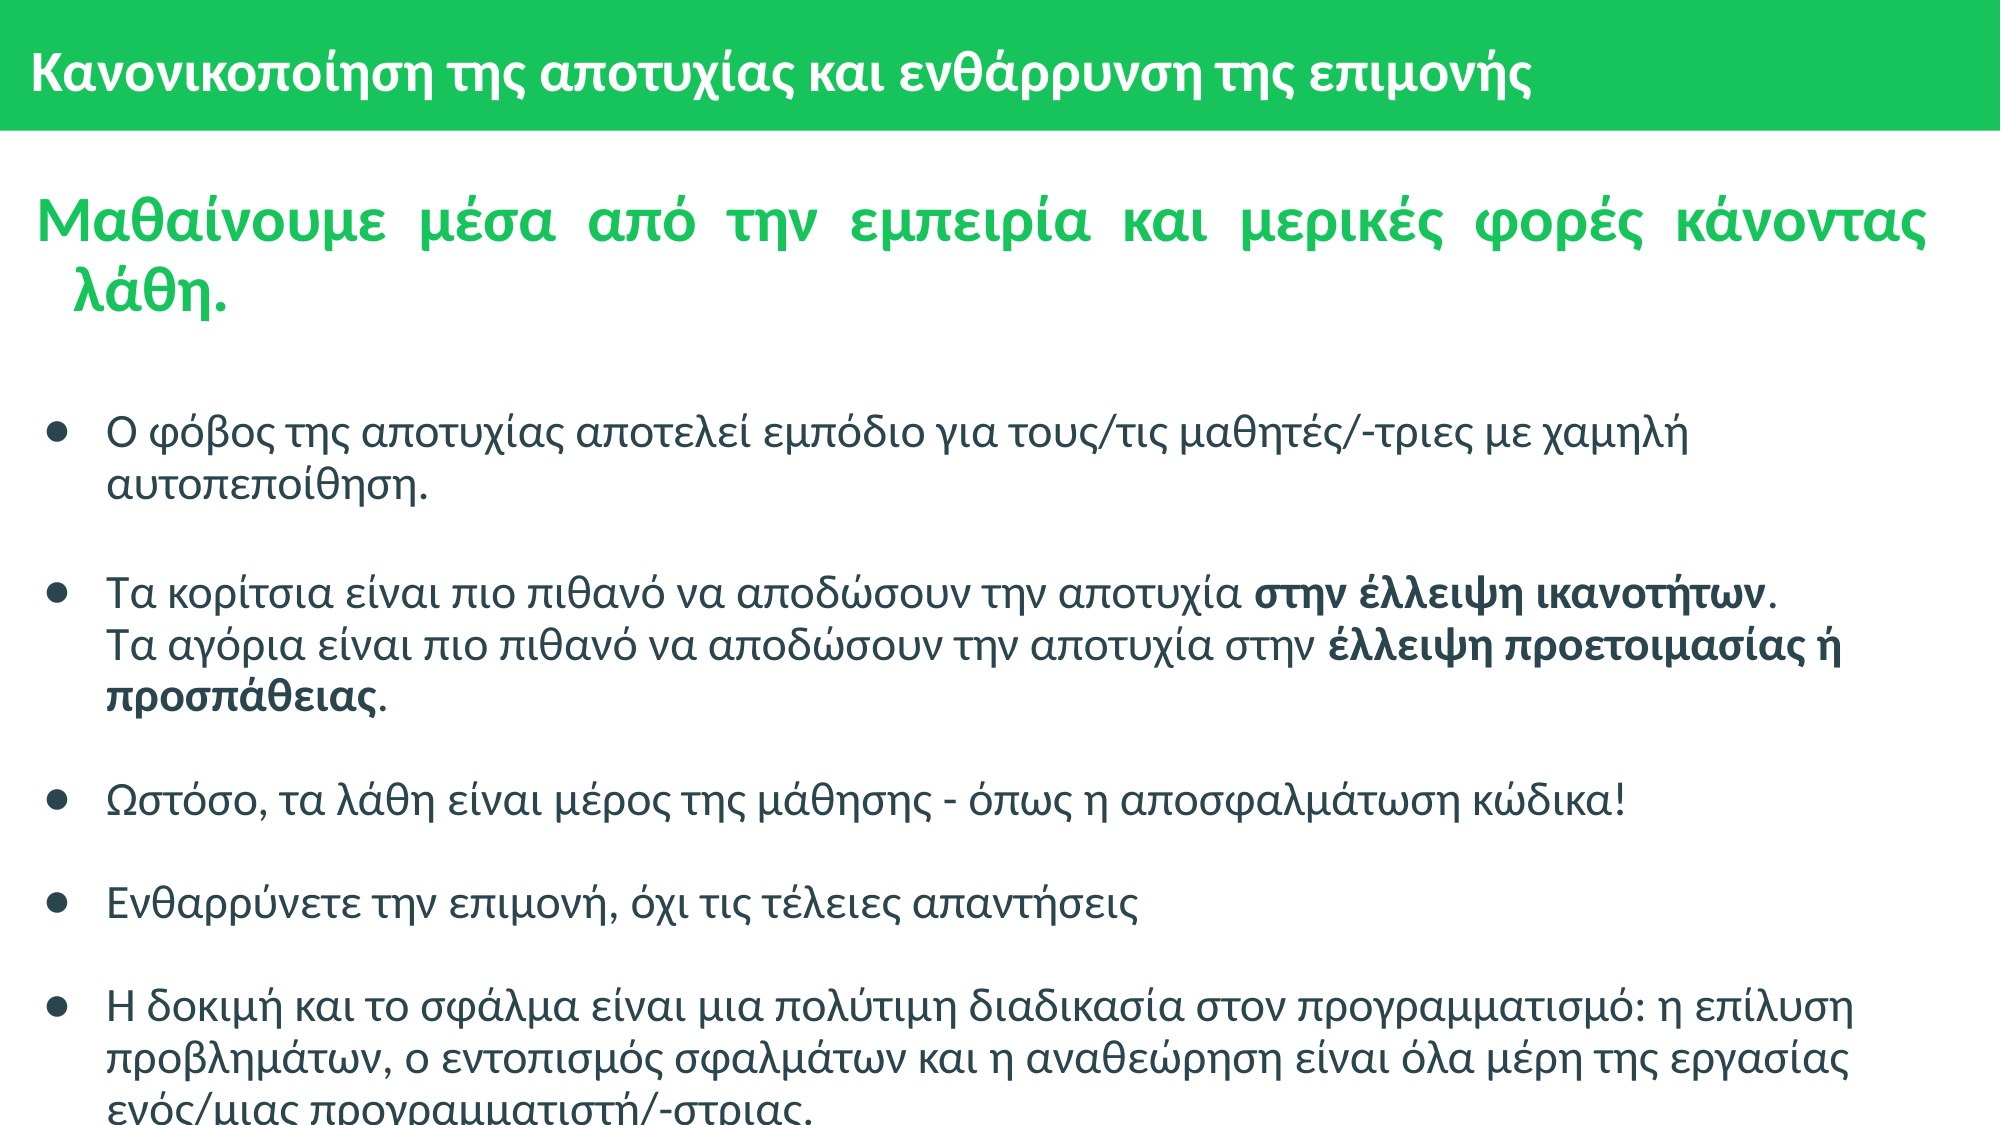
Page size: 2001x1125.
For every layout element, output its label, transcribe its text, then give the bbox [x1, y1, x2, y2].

title Κανονικοποίηση της αποτυχίας και ενθάρρυνση της επιμονής [16, 13, 1976, 131]
list Ο φόβος της αποτυχίας αποτελεί εμπόδιο για τους/τις μαθητές/-τριες με χαμηλή αυτοπεποίθηση. Τα κορίτσια είναι πιο πιθανό να αποδώσουν την αποτυχία στην έλλειψη ικανοτήτων. Τα αγόρια είναι πιο πιθανό να αποδώσουν την αποτυχία στην έλλειψη προετοιμασίας ή προσπάθειας. Ωστόσο, τα λάθη είναι μέρος της μάθησης - όπως η αποσφαλμάτωση κώδικα! Ενθαρρύνετε την επιμονή, όχι τις τέλειες απαντήσεις Η δοκιμή και το σφάλμα είναι μια πολύτιμη διαδικασία στον προγραμματισμό: η επίλυση προβλημάτων, ο εντοπισμός σφαλμάτων και η αναθεώρηση είναι όλα μέρη της εργασίας ενός/μιας προγραμματιστή/-στριας. [16, 398, 1935, 1059]
list Μαθαίνουμε μέσα από την εμπειρία και μερικές φορές κάνοντας λάθη. [0, 191, 1944, 320]
